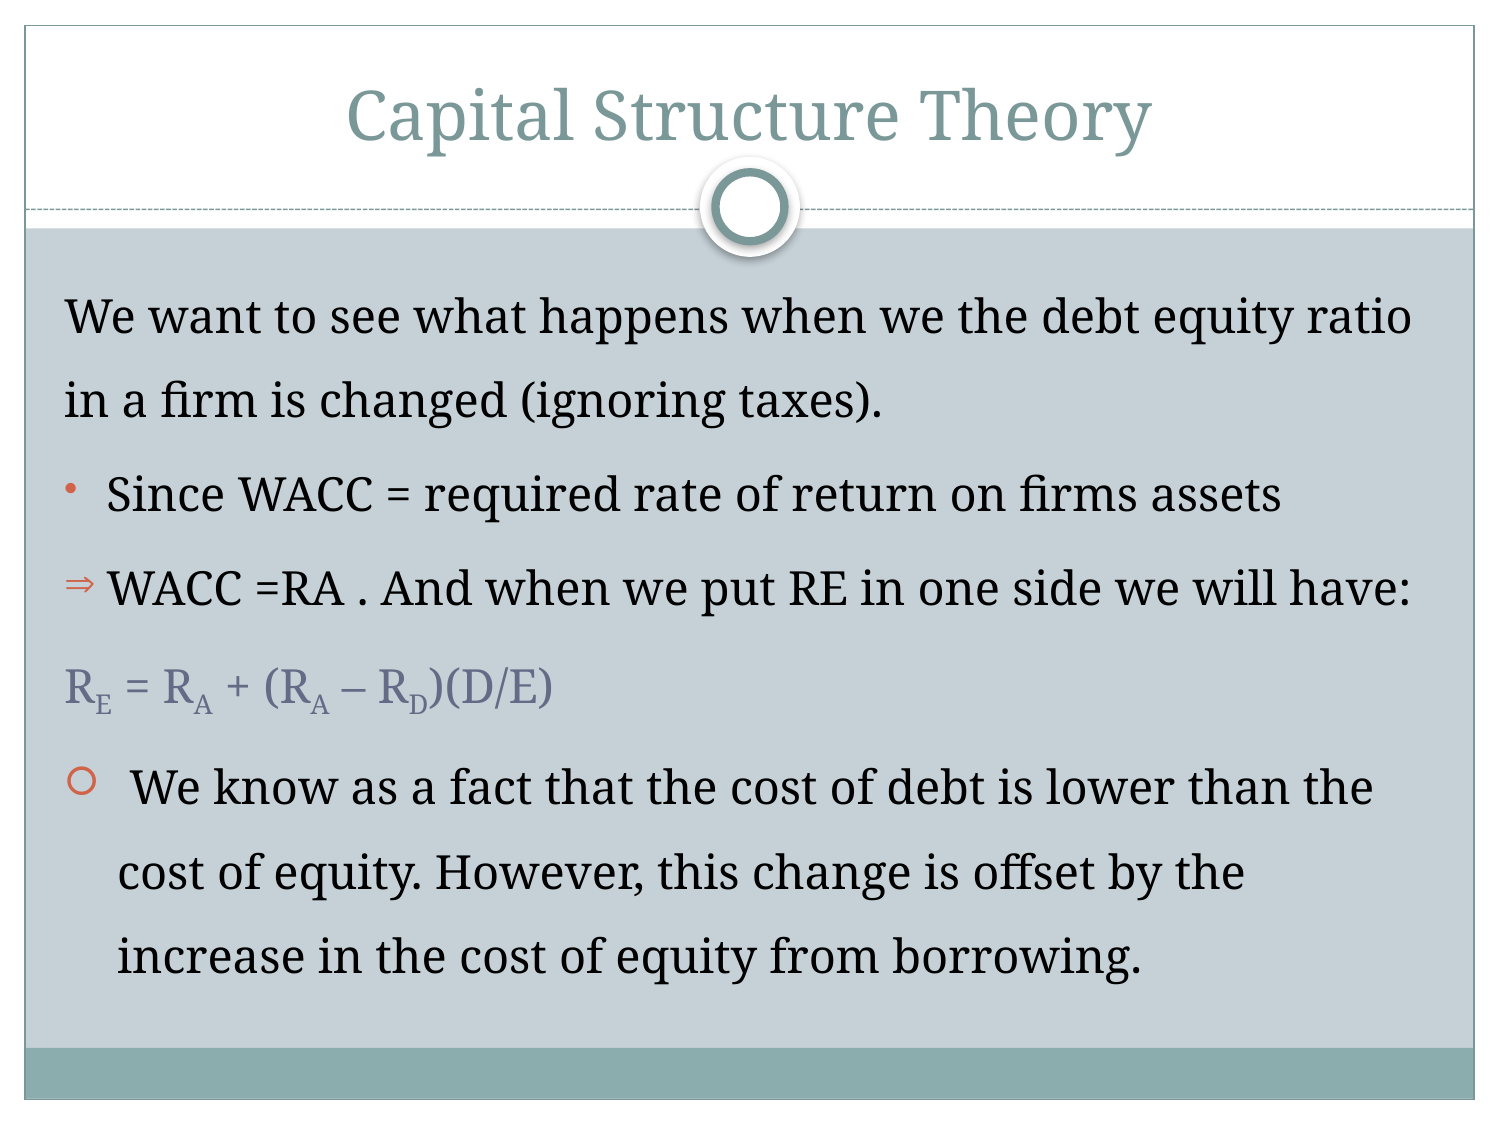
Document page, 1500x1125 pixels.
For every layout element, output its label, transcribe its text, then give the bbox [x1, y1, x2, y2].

list We want to see what happens when we the debt equity ratio in a firm is changed (ignoring taxes). Since WACC = required rate of return on firms assets WACC =RA . And when we put RE in one side we will have: RE = RA + (RA – RD)(D/E) We know as a fact that the cost of debt is lower than the cost of equity. However, this change is offset by the increase in the cost of equity from borrowing. [49, 250, 1445, 1001]
title Capital Structure Theory [49, 37, 1450, 162]
